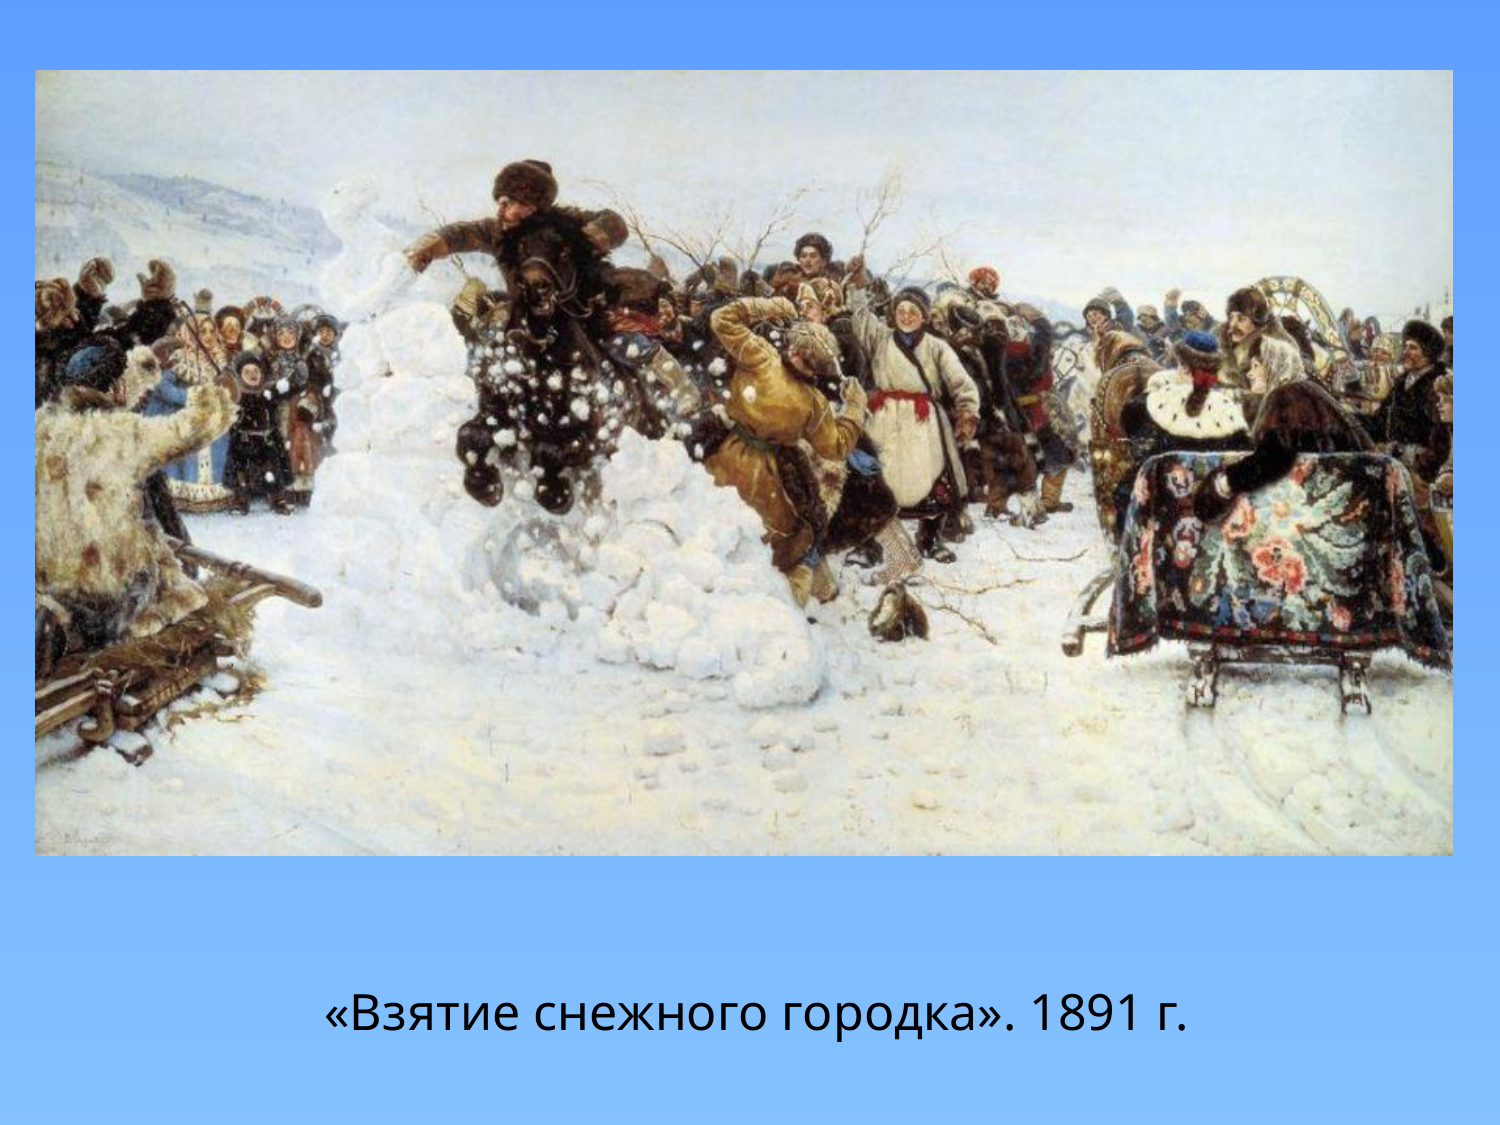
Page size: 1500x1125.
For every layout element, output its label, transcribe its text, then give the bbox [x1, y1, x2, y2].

picture [34, 70, 1453, 856]
text_box «Взятие снежного городка». 1891 г. [81, 972, 1432, 1076]
